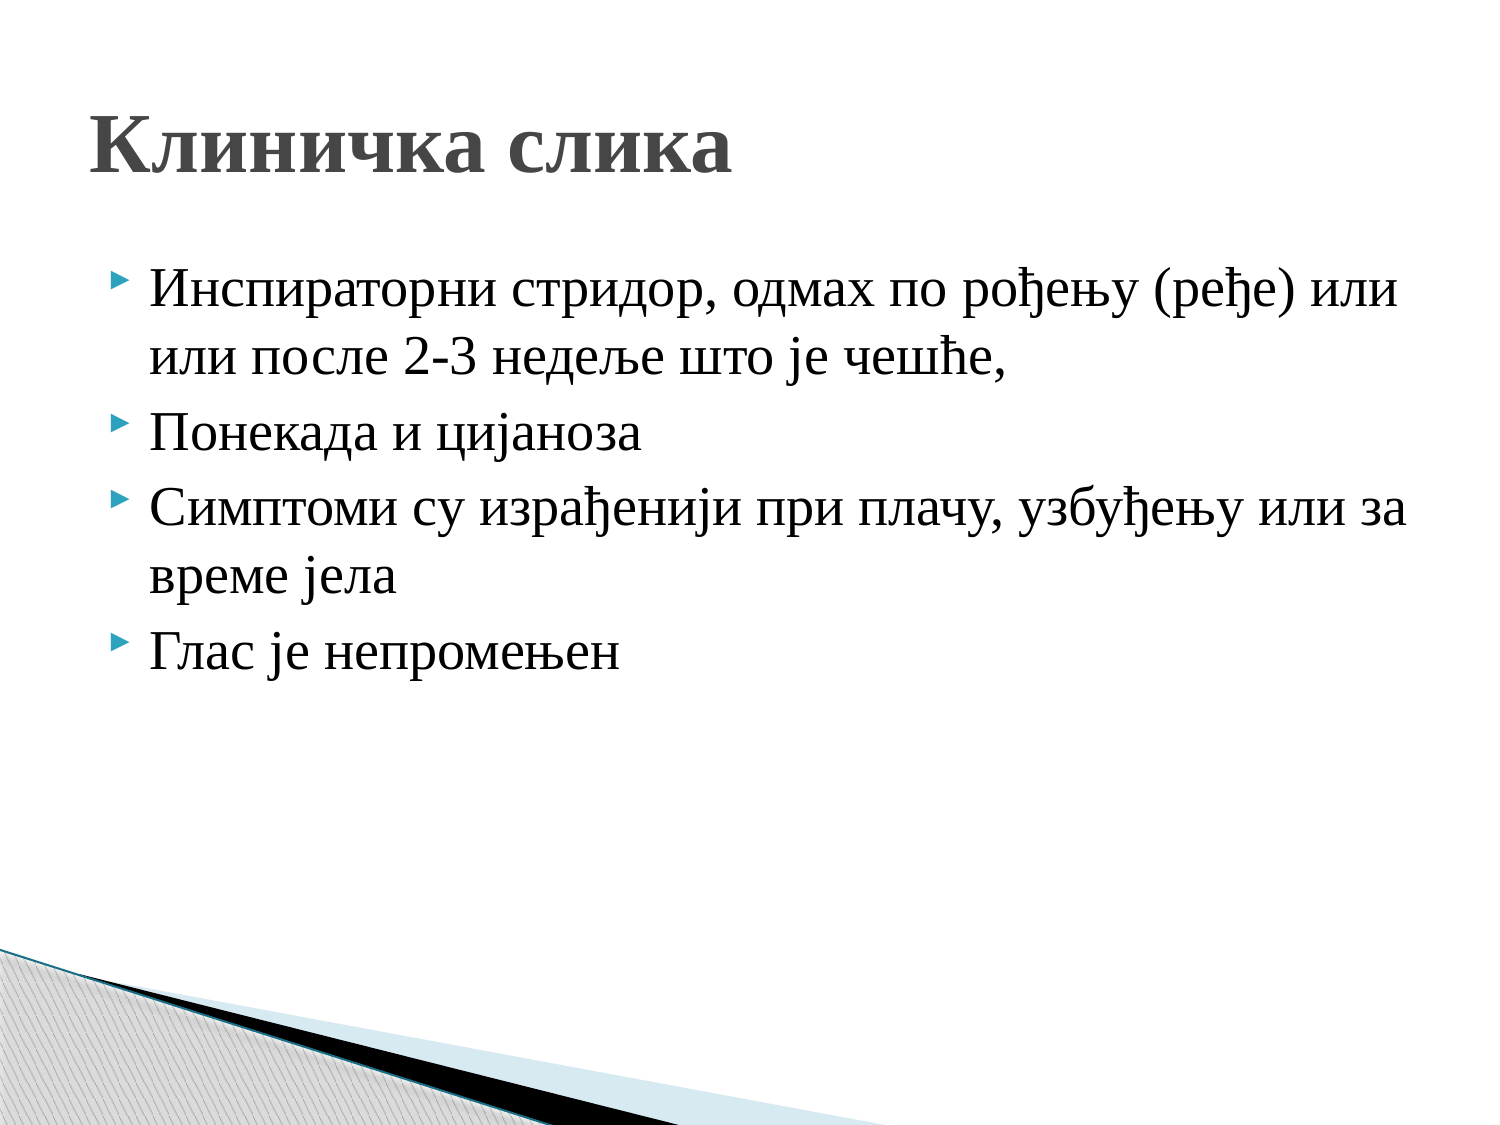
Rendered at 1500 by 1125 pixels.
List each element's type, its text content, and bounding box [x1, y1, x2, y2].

list Инспираторни стридор, одмах по рођењу (ређе) или или после 2-3 недеље што је чешће, Понекада и цијаноза Симптоми су израђенији при плачу, узбуђењу или за време јела Глас је непромењен [75, 243, 1425, 986]
title Клиничка слика [75, 45, 1425, 233]
